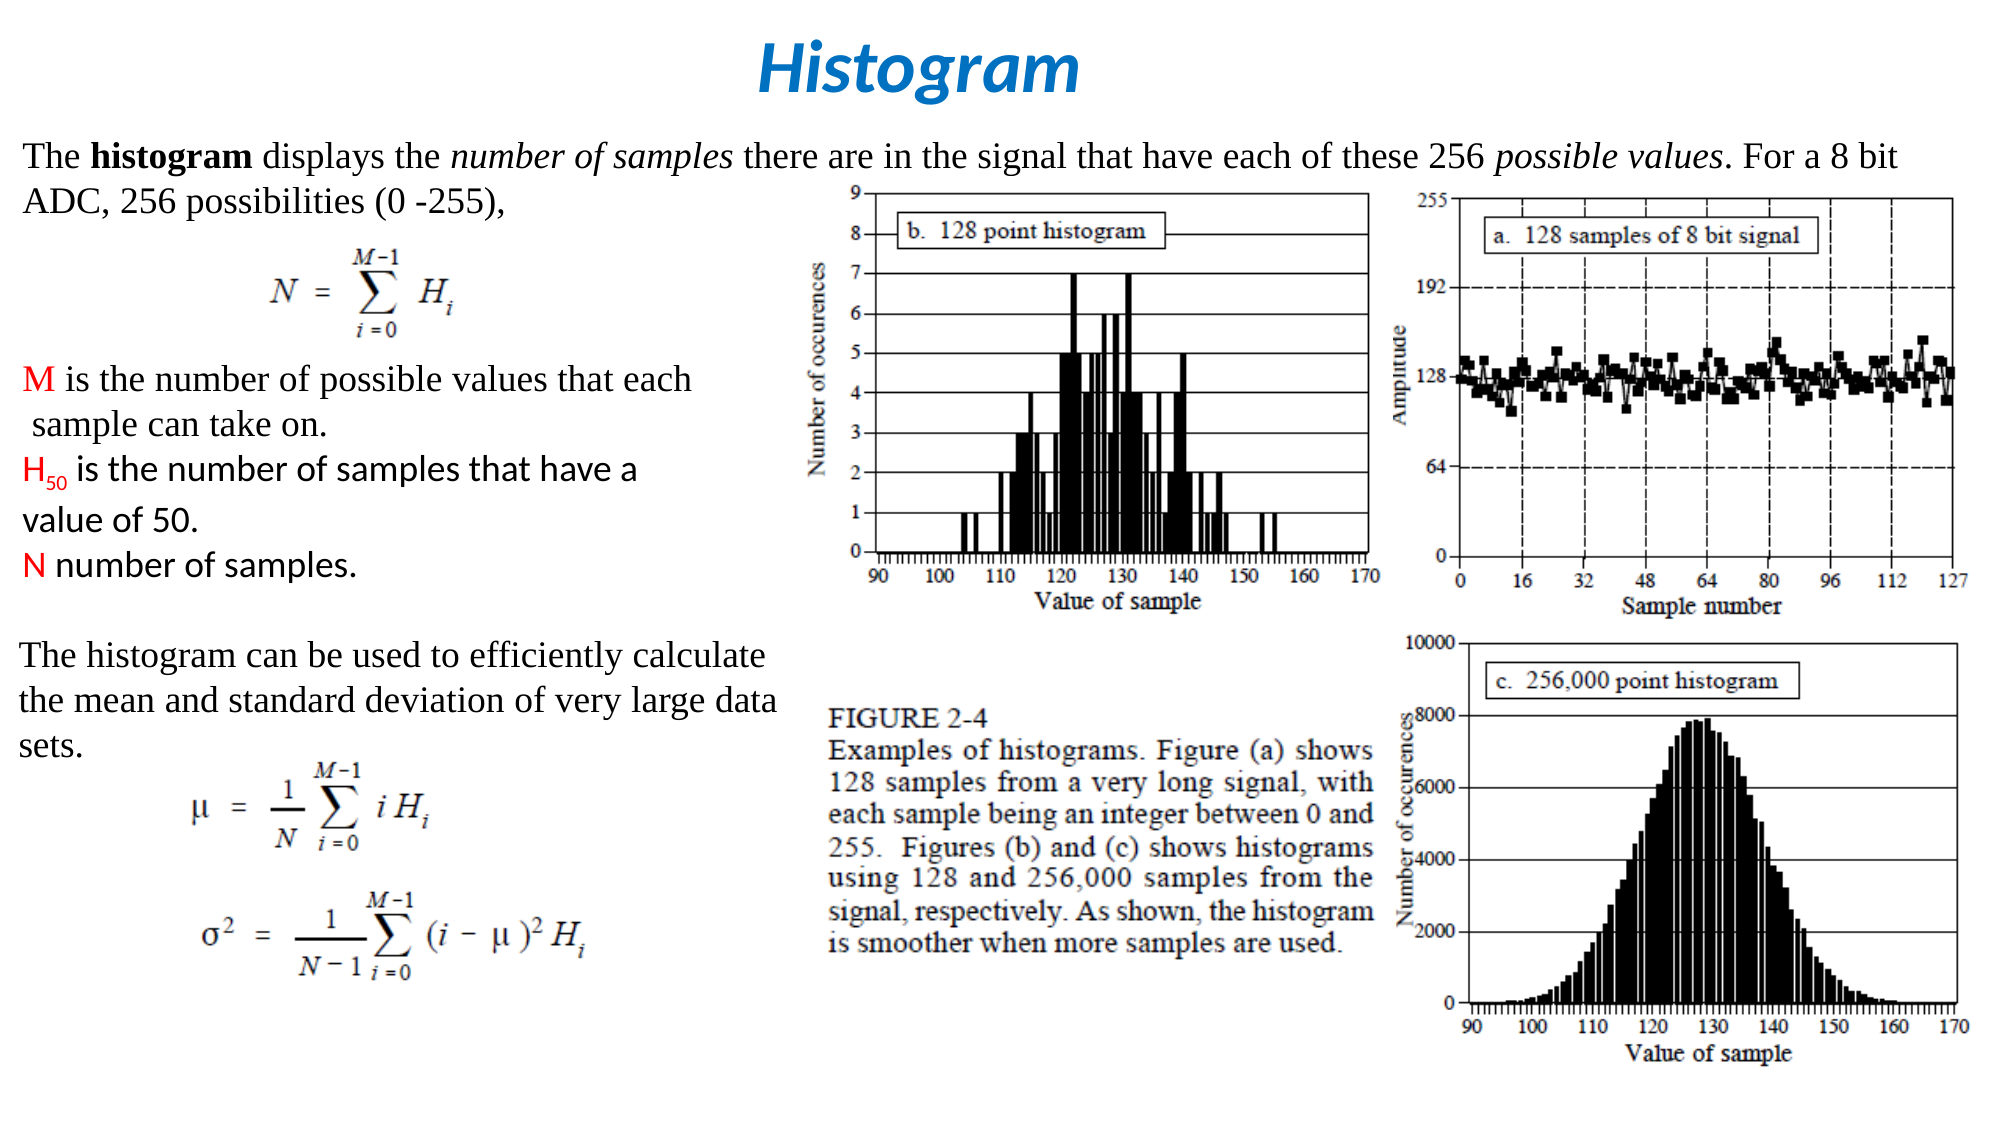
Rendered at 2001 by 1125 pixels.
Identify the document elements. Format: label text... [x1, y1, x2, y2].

picture [186, 756, 442, 862]
picture [184, 881, 599, 982]
text_box M is the number of possible values that each sample can take on. H50 is the number of samples that have a value of 50. N number of samples. [7, 346, 779, 593]
picture [267, 238, 462, 344]
picture [817, 698, 1381, 972]
text_box Histogram [742, 9, 1097, 115]
text_box The histogram displays the number of samples there are in the signal that have each of these 256 possible values. For a 8 bit ADC, 256 possibilities (0 -255), [7, 123, 2000, 229]
text_box The histogram can be used to efficiently calculate the mean and standard deviation of very large data sets. [3, 622, 818, 773]
picture [805, 176, 1974, 1068]
